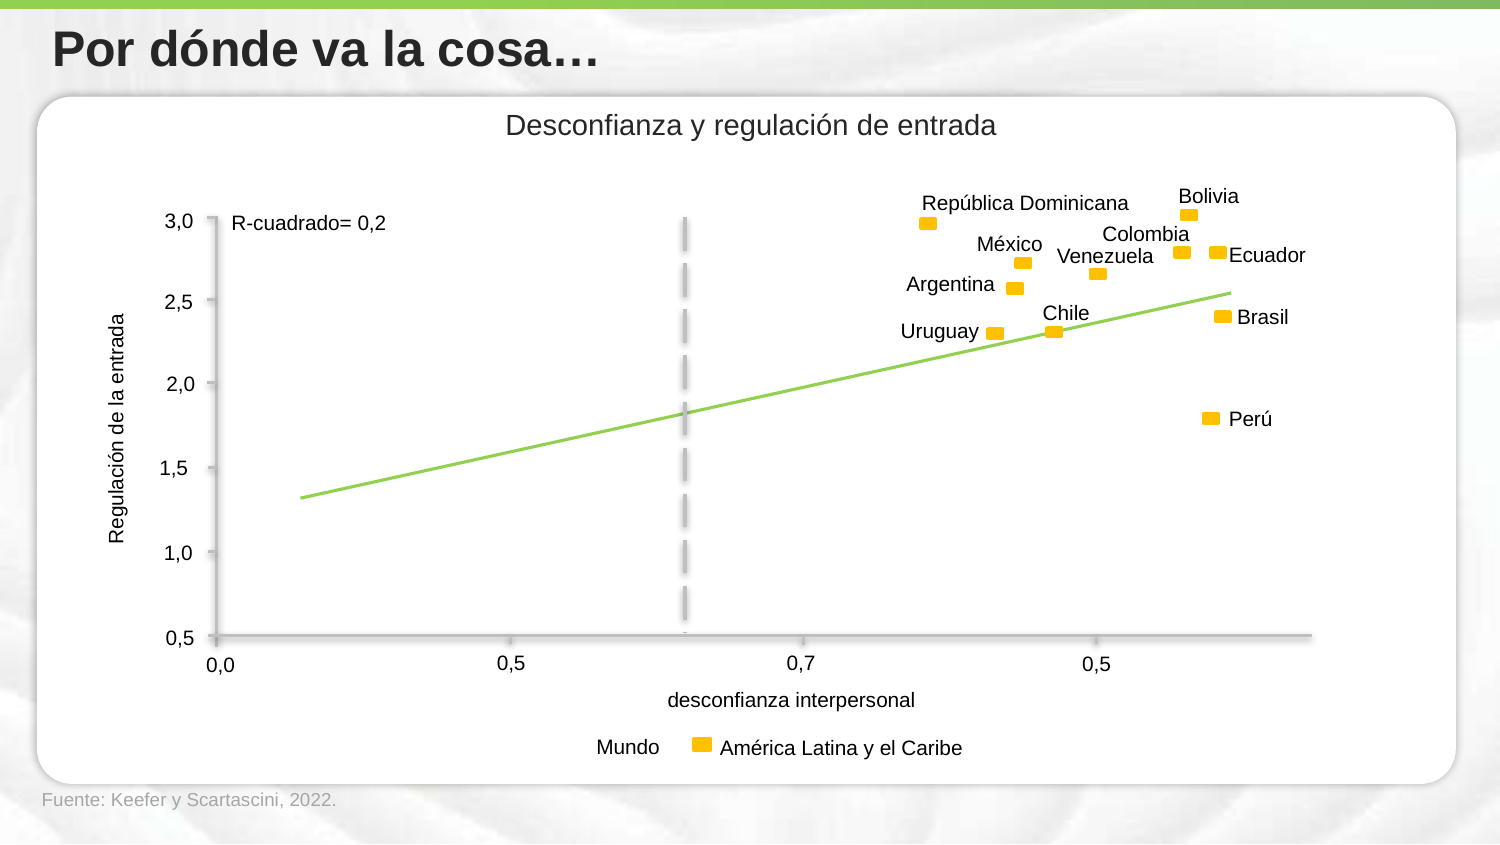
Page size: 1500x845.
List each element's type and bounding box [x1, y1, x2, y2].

text_box [94, 175, 1345, 768]
picture [0, 9, 1500, 844]
